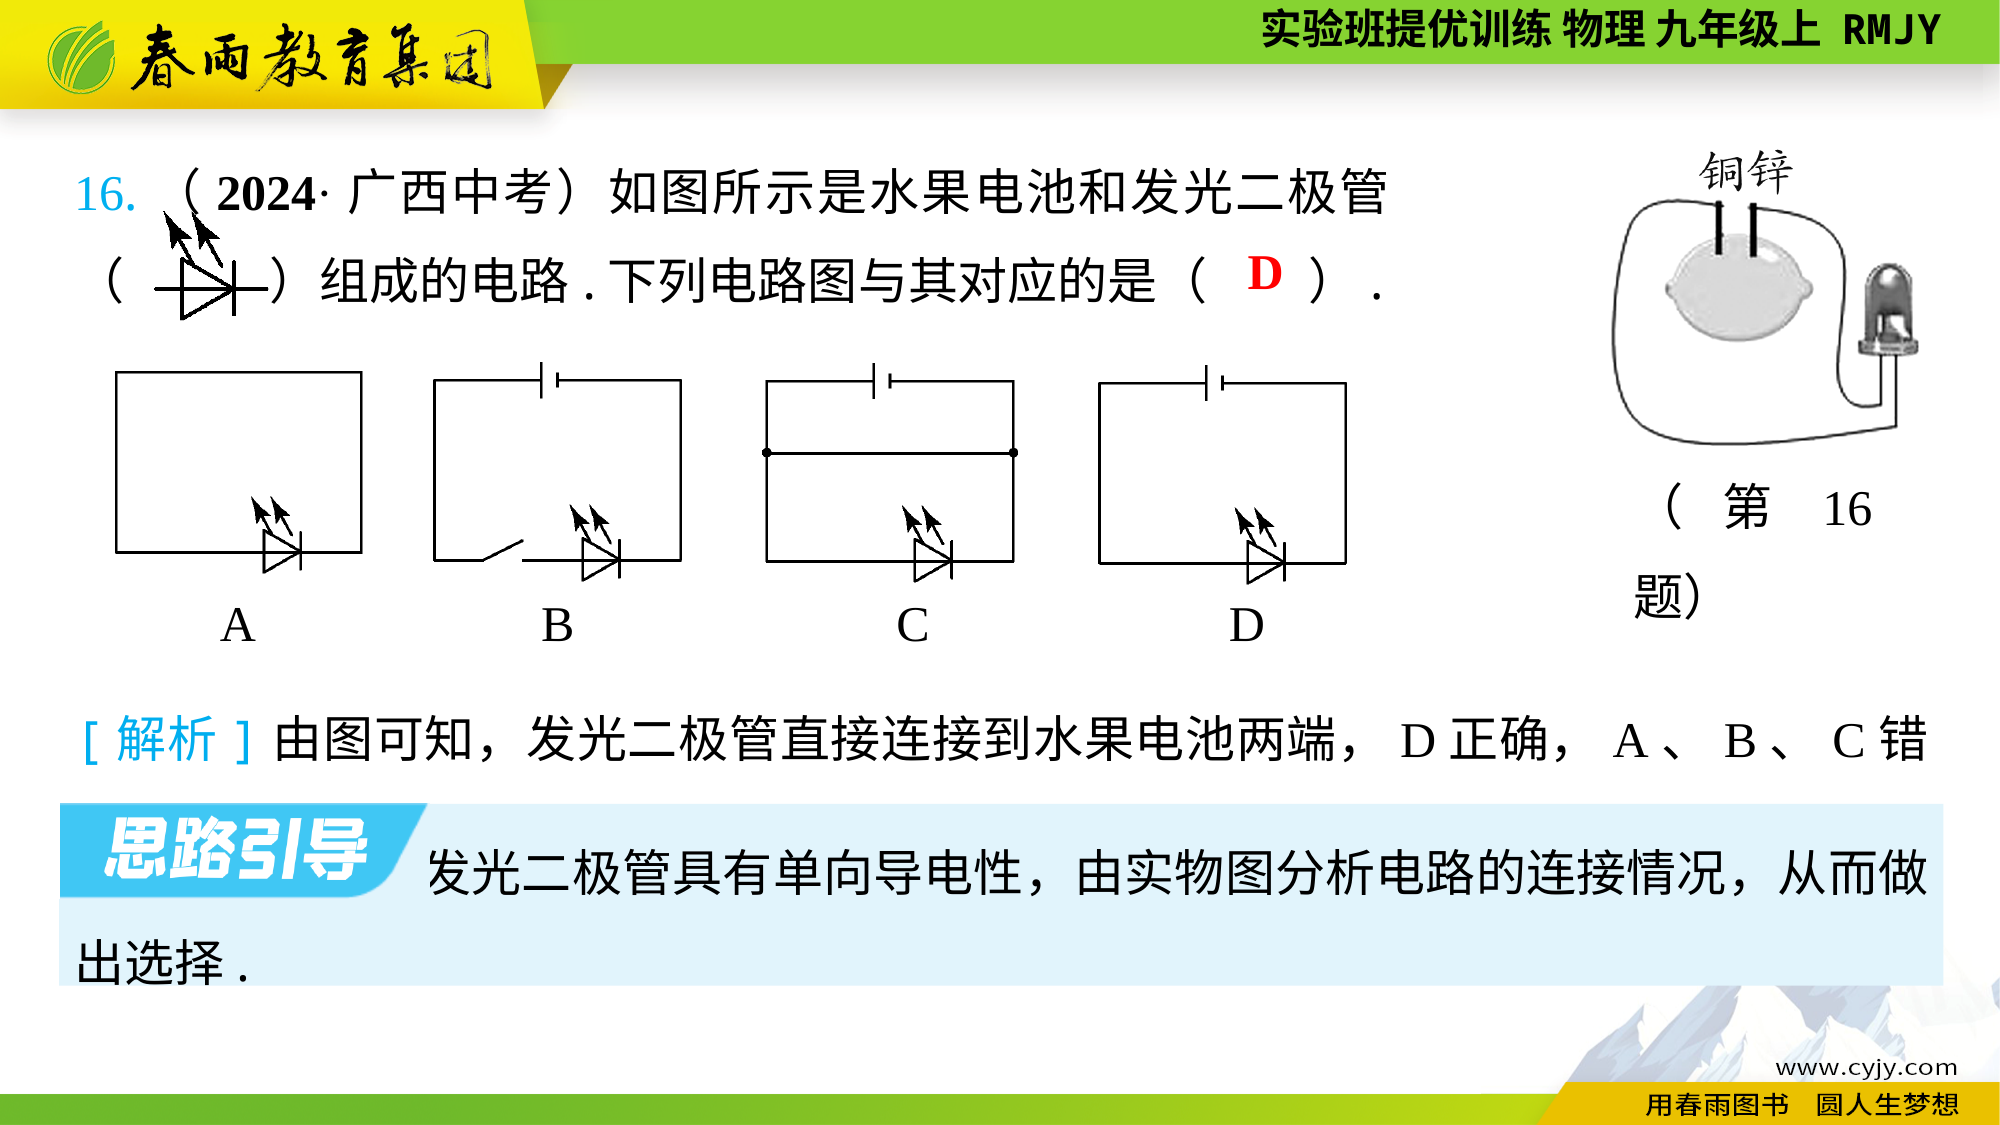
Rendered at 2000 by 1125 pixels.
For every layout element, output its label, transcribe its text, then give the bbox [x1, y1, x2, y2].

text_box C [881, 593, 945, 659]
text_box [解析]由图可知，发光二极管直接连接到水果电池两端，D正确，A、B、C错误. [59, 669, 1944, 803]
text_box D [1214, 593, 1280, 659]
list 16.（2024·广西中考）如图所示是水果电池和发光二极管（ ）组成的电路.下列电路图与其对应的是（ ）. [59, 122, 1405, 320]
text_box D [1233, 232, 1299, 307]
picture [0, 0, 2000, 1125]
text_box A [205, 584, 272, 659]
text_box （第16题） [1619, 454, 1899, 544]
text_box 发光二极管具有单向导电性，由实物图分析电路的连接情况，从而做出选择. [59, 803, 1944, 986]
text_box B [526, 591, 590, 659]
